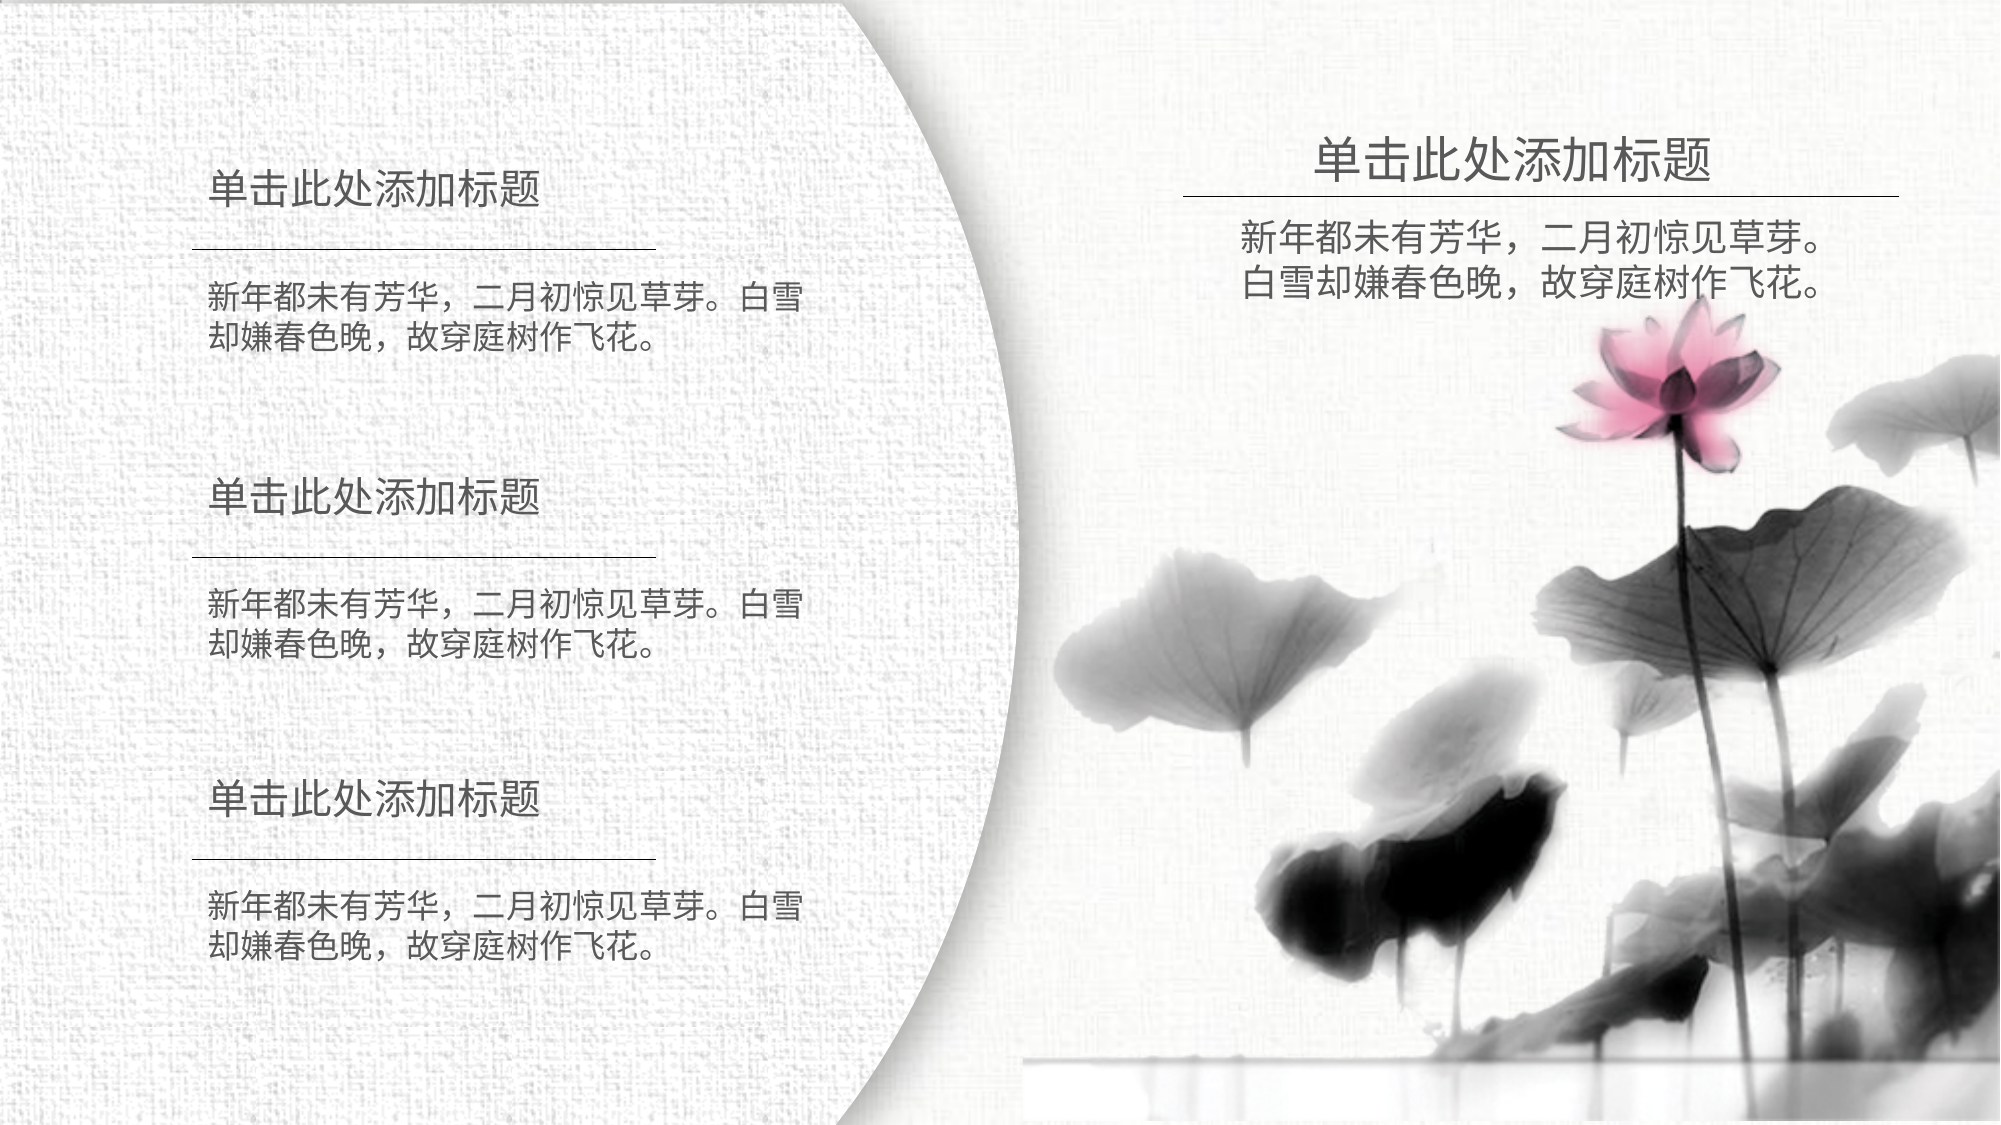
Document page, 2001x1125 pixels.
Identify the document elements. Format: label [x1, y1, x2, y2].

picture [0, 0, 2001, 1125]
text_box [192, 765, 827, 975]
text_box [192, 155, 827, 365]
text_box [192, 463, 827, 673]
text_box [0, 2, 860, 1125]
